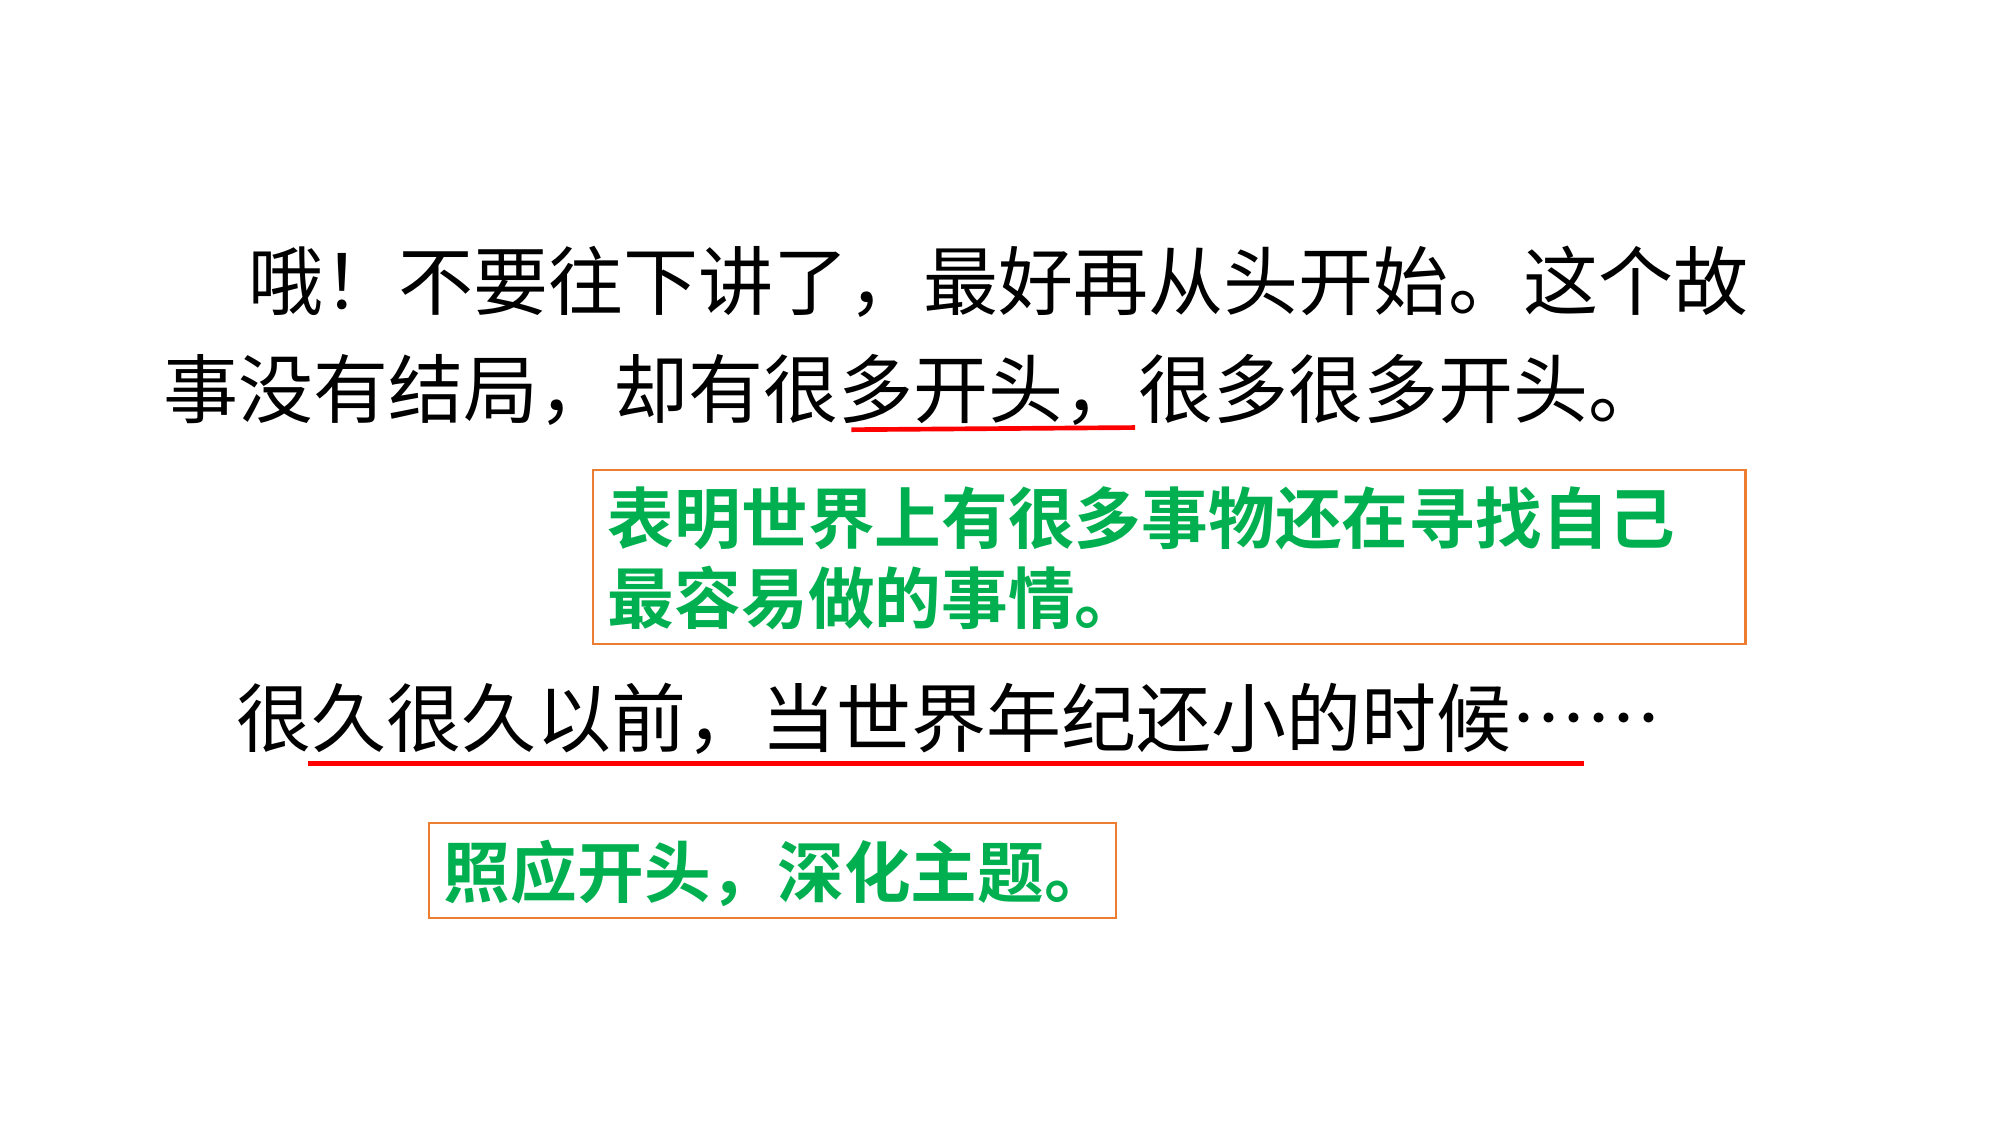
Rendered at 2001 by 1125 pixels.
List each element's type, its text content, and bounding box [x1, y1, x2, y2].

text_box 照应开头，深化主题。 [428, 822, 1117, 919]
text_box 哦！不要往下讲了，最好再从头开始。这个故事没有结局，却有很多开头，很多很多开头。 [148, 208, 1804, 440]
text_box 很久很久以前，当世界年纪还小的时候…… [137, 646, 1792, 769]
text_box 表明世界上有很多事物还在寻找自己最容易做的事情。 [592, 469, 1747, 645]
